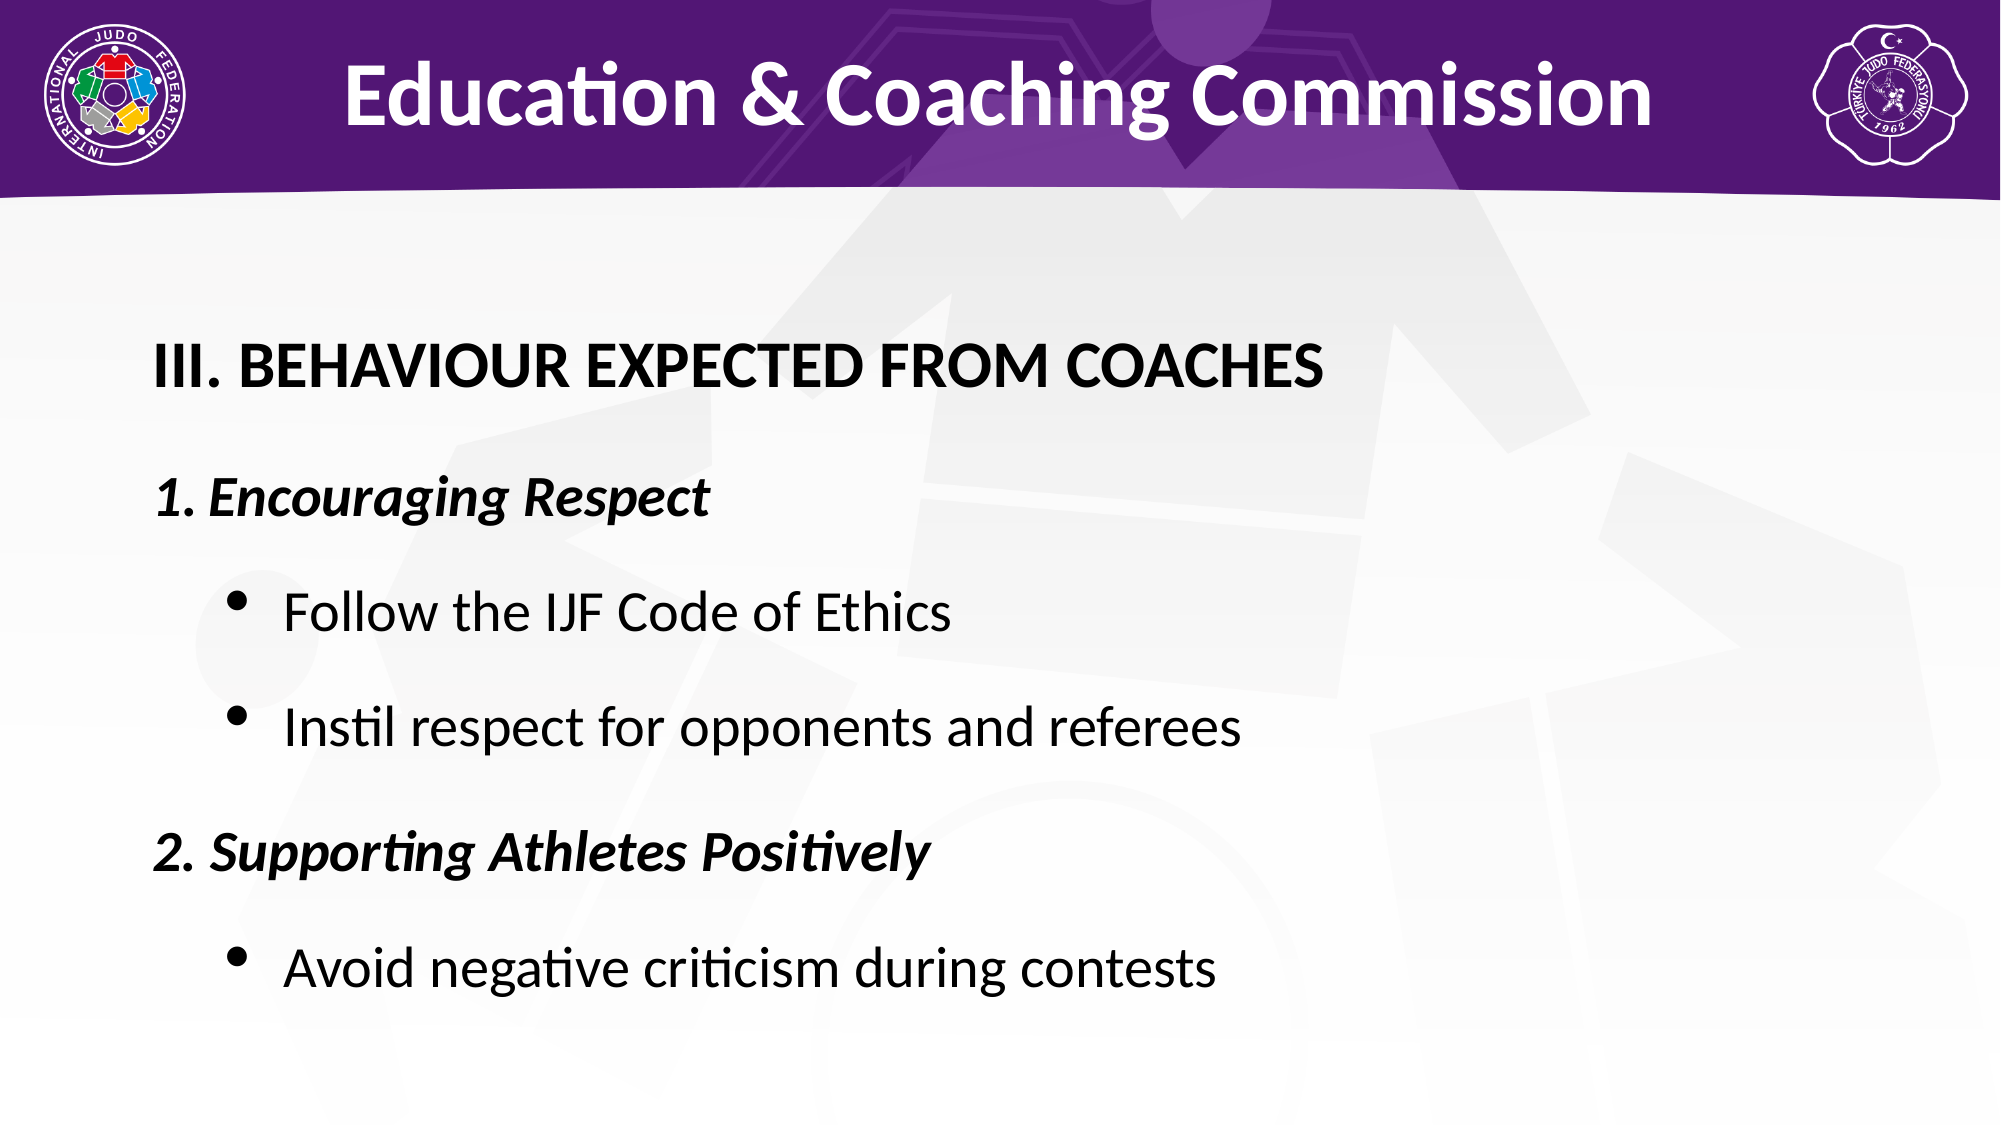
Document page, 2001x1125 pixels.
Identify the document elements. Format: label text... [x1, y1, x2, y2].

text_box Education & Coaching Commission [0, 3, 2000, 189]
list III. BEHAVIOUR EXPECTED FROM COACHES Encouraging Respect Follow the IJF Code of Ethics Instil respect for opponents and referees 2. Supporting Athletes Positively Avoid negative criticism during contests [137, 236, 1863, 1093]
picture [0, 0, 2001, 1125]
